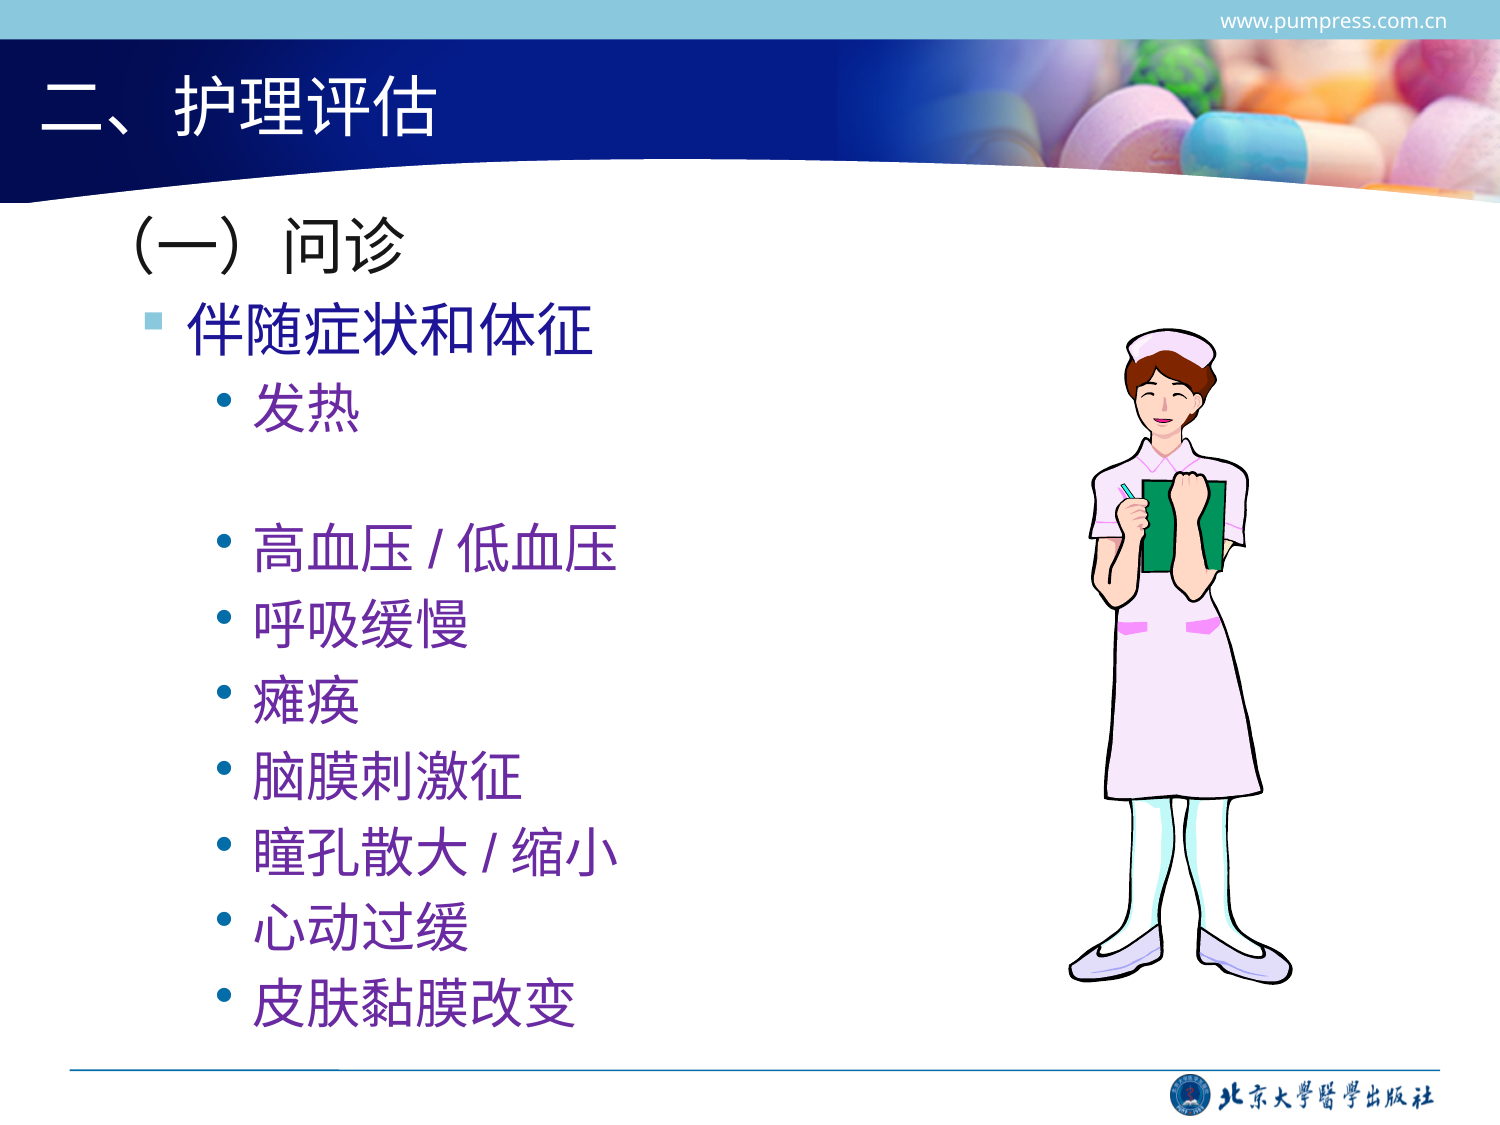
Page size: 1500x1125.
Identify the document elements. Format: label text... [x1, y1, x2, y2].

picture [1170, 1074, 1436, 1118]
title 二、护理评估 [23, 58, 1349, 152]
picture [0, 40, 1500, 203]
picture [1054, 327, 1295, 986]
list （一）问诊 伴随症状和体征 发热 高血压/低血压 呼吸缓慢 瘫痪 脑膜刺激征 瞳孔散大/缩小 心动过缓 皮肤黏膜改变 [49, 198, 669, 1026]
slide_number www.pumpress.com.cn [1024, 0, 1463, 38]
